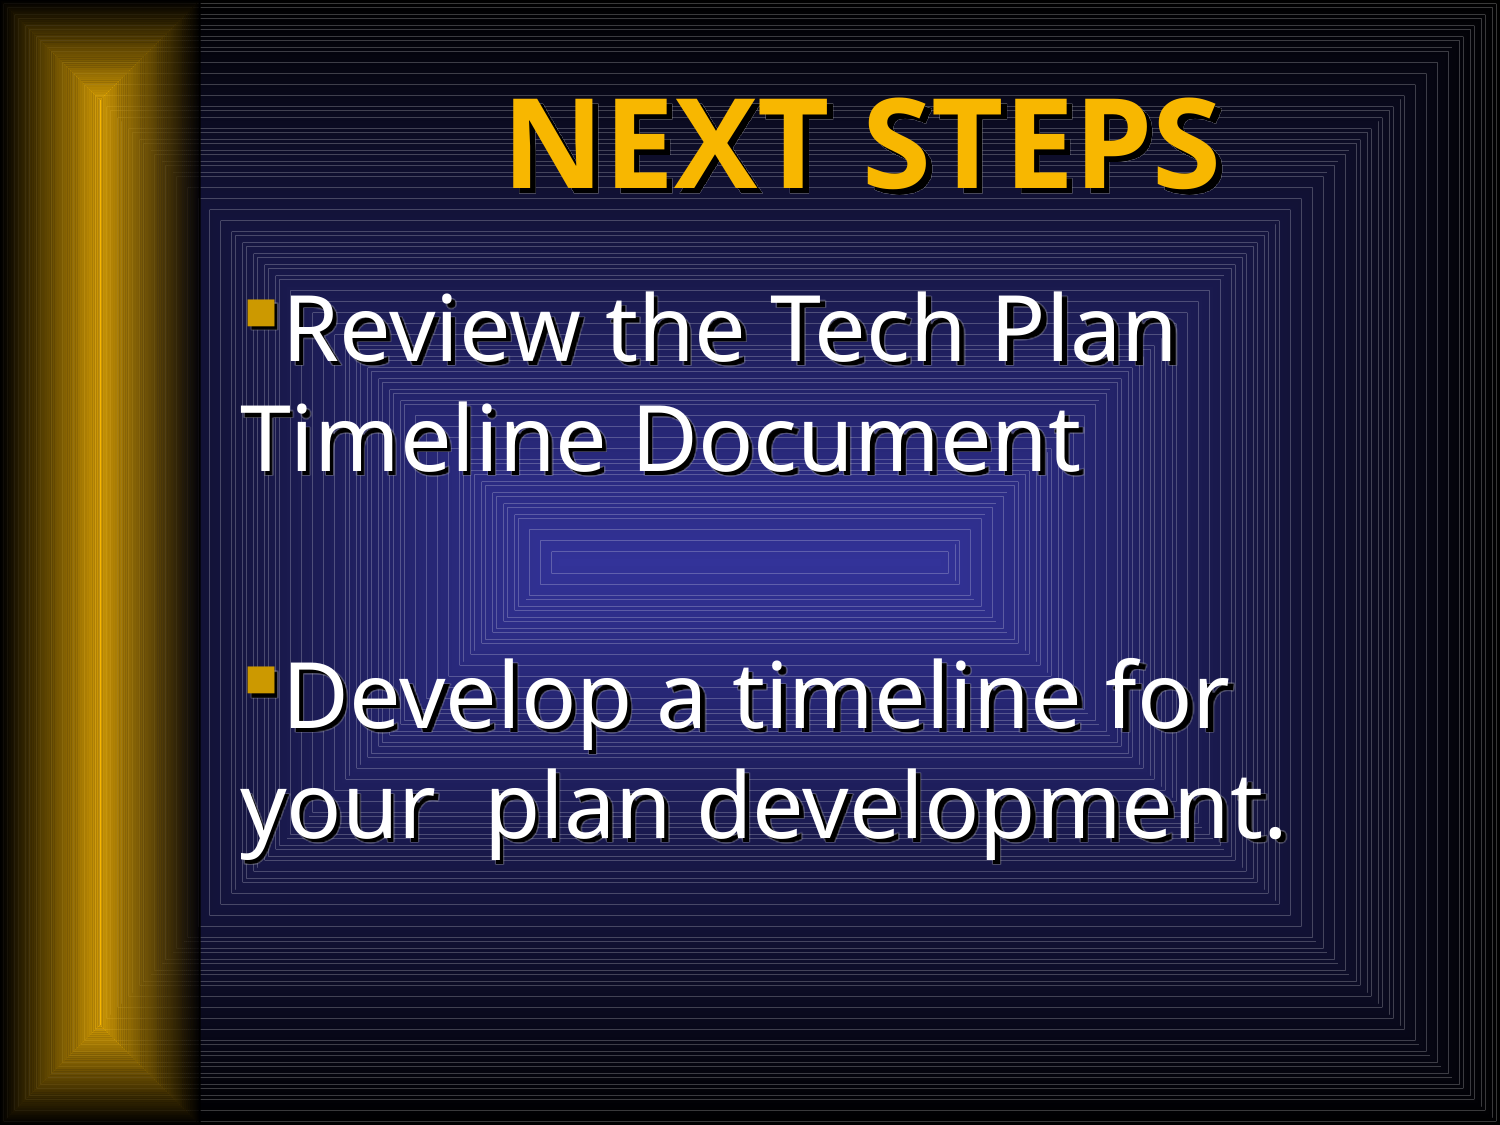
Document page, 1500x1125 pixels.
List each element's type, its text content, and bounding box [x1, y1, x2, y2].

title NEXT STEPS [224, 44, 1500, 233]
list Review the Tech Plan Timeline Document Develop a timeline for your plan development. [224, 262, 1376, 1006]
